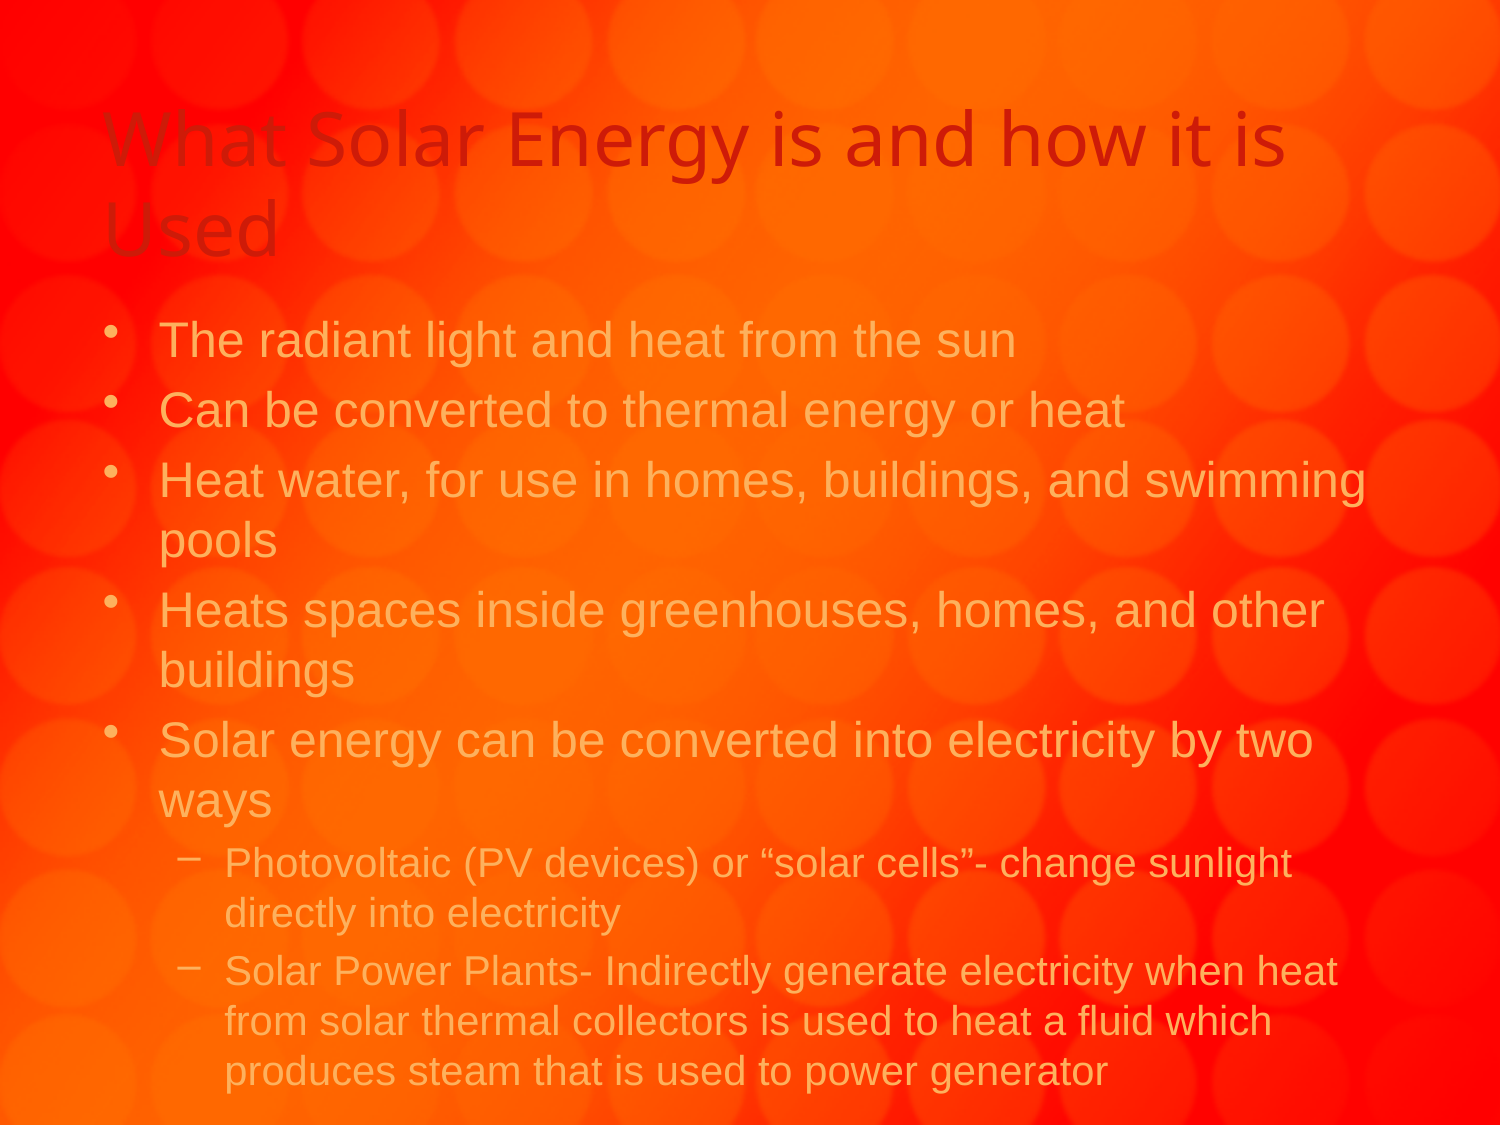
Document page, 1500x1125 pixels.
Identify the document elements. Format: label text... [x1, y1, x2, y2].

picture [0, 0, 1500, 1125]
list The radiant light and heat from the sun Can be converted to thermal energy or heat Heat water, for use in homes, buildings, and swimming pools Heats spaces inside greenhouses, homes, and other buildings Solar energy can be converted into electricity by two ways Photovoltaic (PV devices) or “solar cells”- change sunlight directly into electricity Solar Power Plants- Indirectly generate electricity when heat from solar thermal collectors is used to heat a fluid which produces steam that is used to power generator [87, 299, 1401, 976]
title What Solar Energy is and how it is Used [87, 99, 1401, 263]
